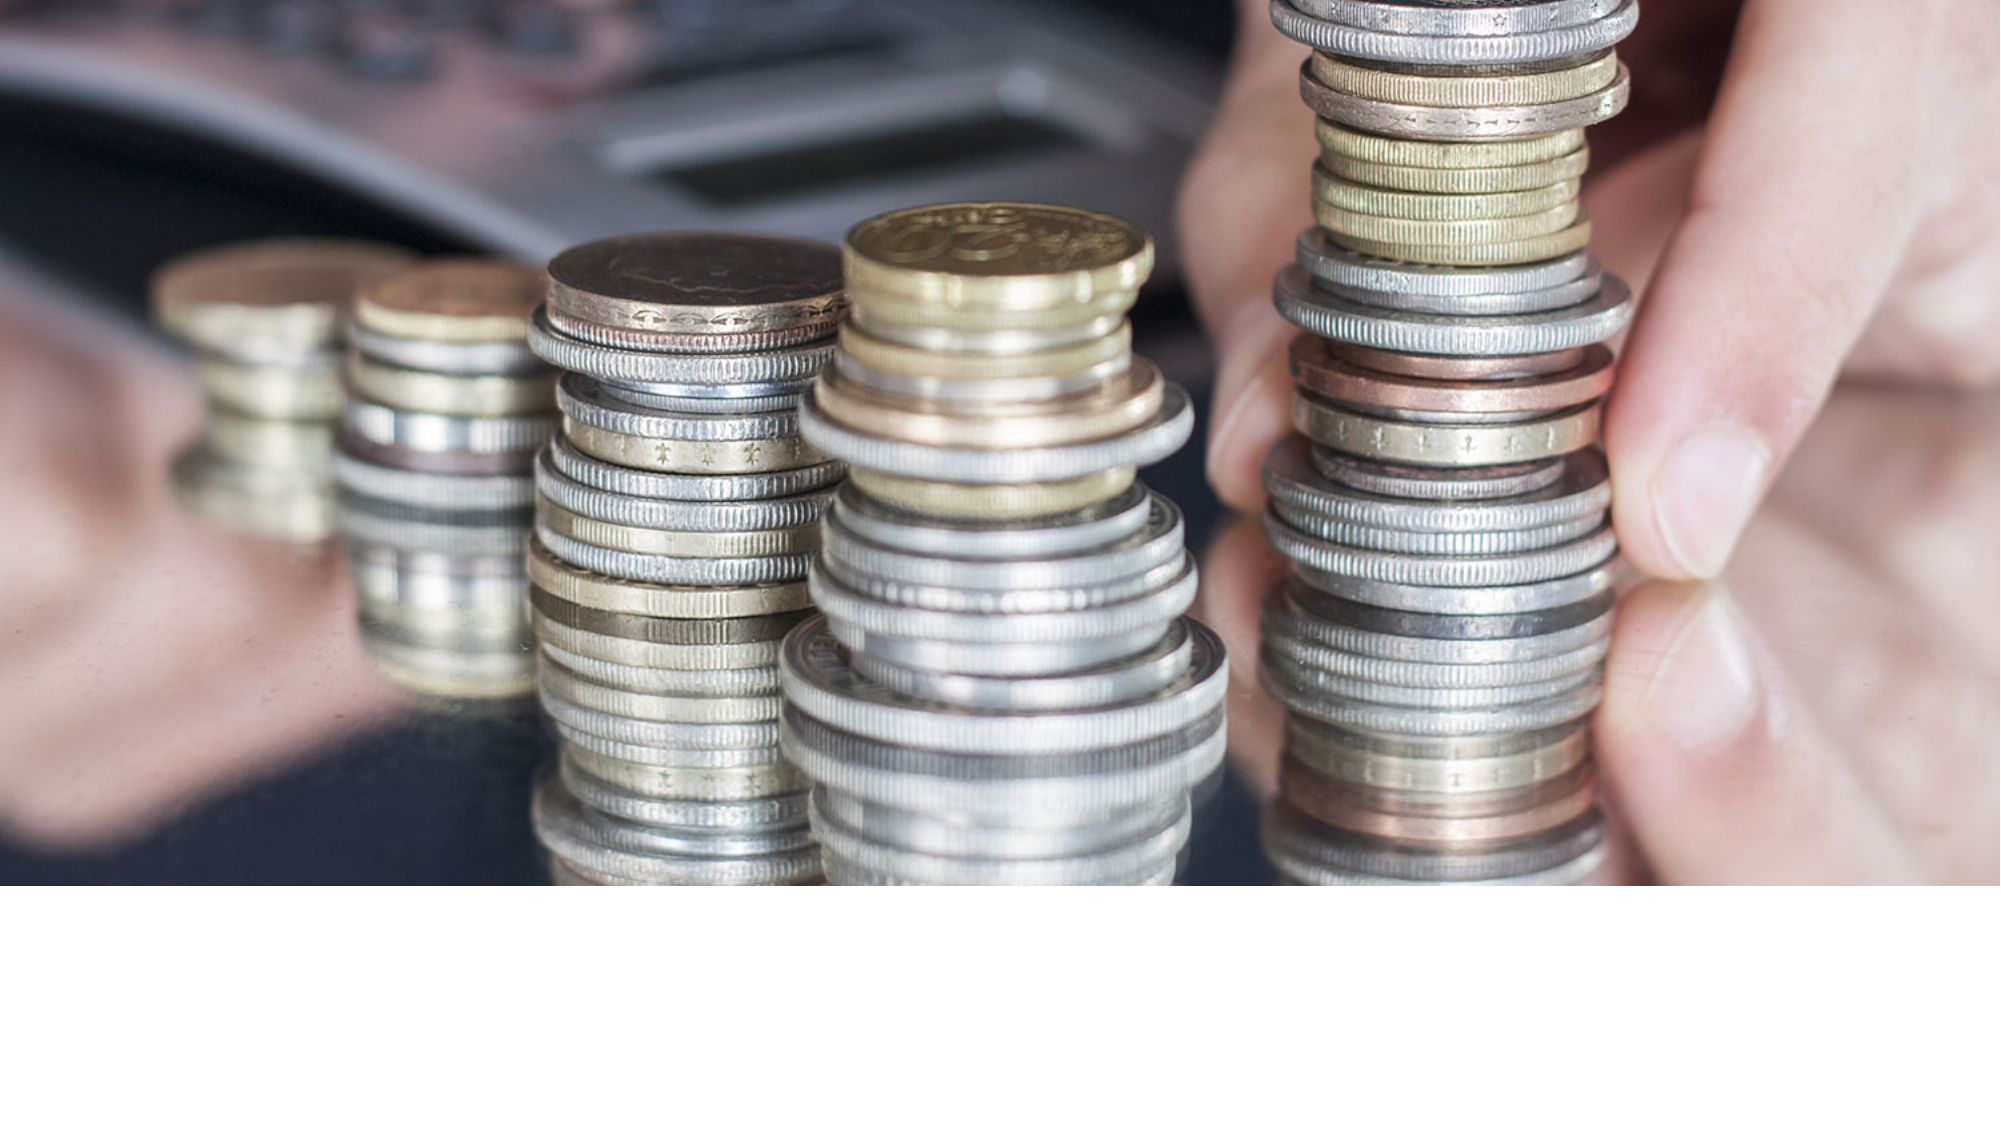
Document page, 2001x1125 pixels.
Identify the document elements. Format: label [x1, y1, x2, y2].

picture [0, 0, 2000, 886]
